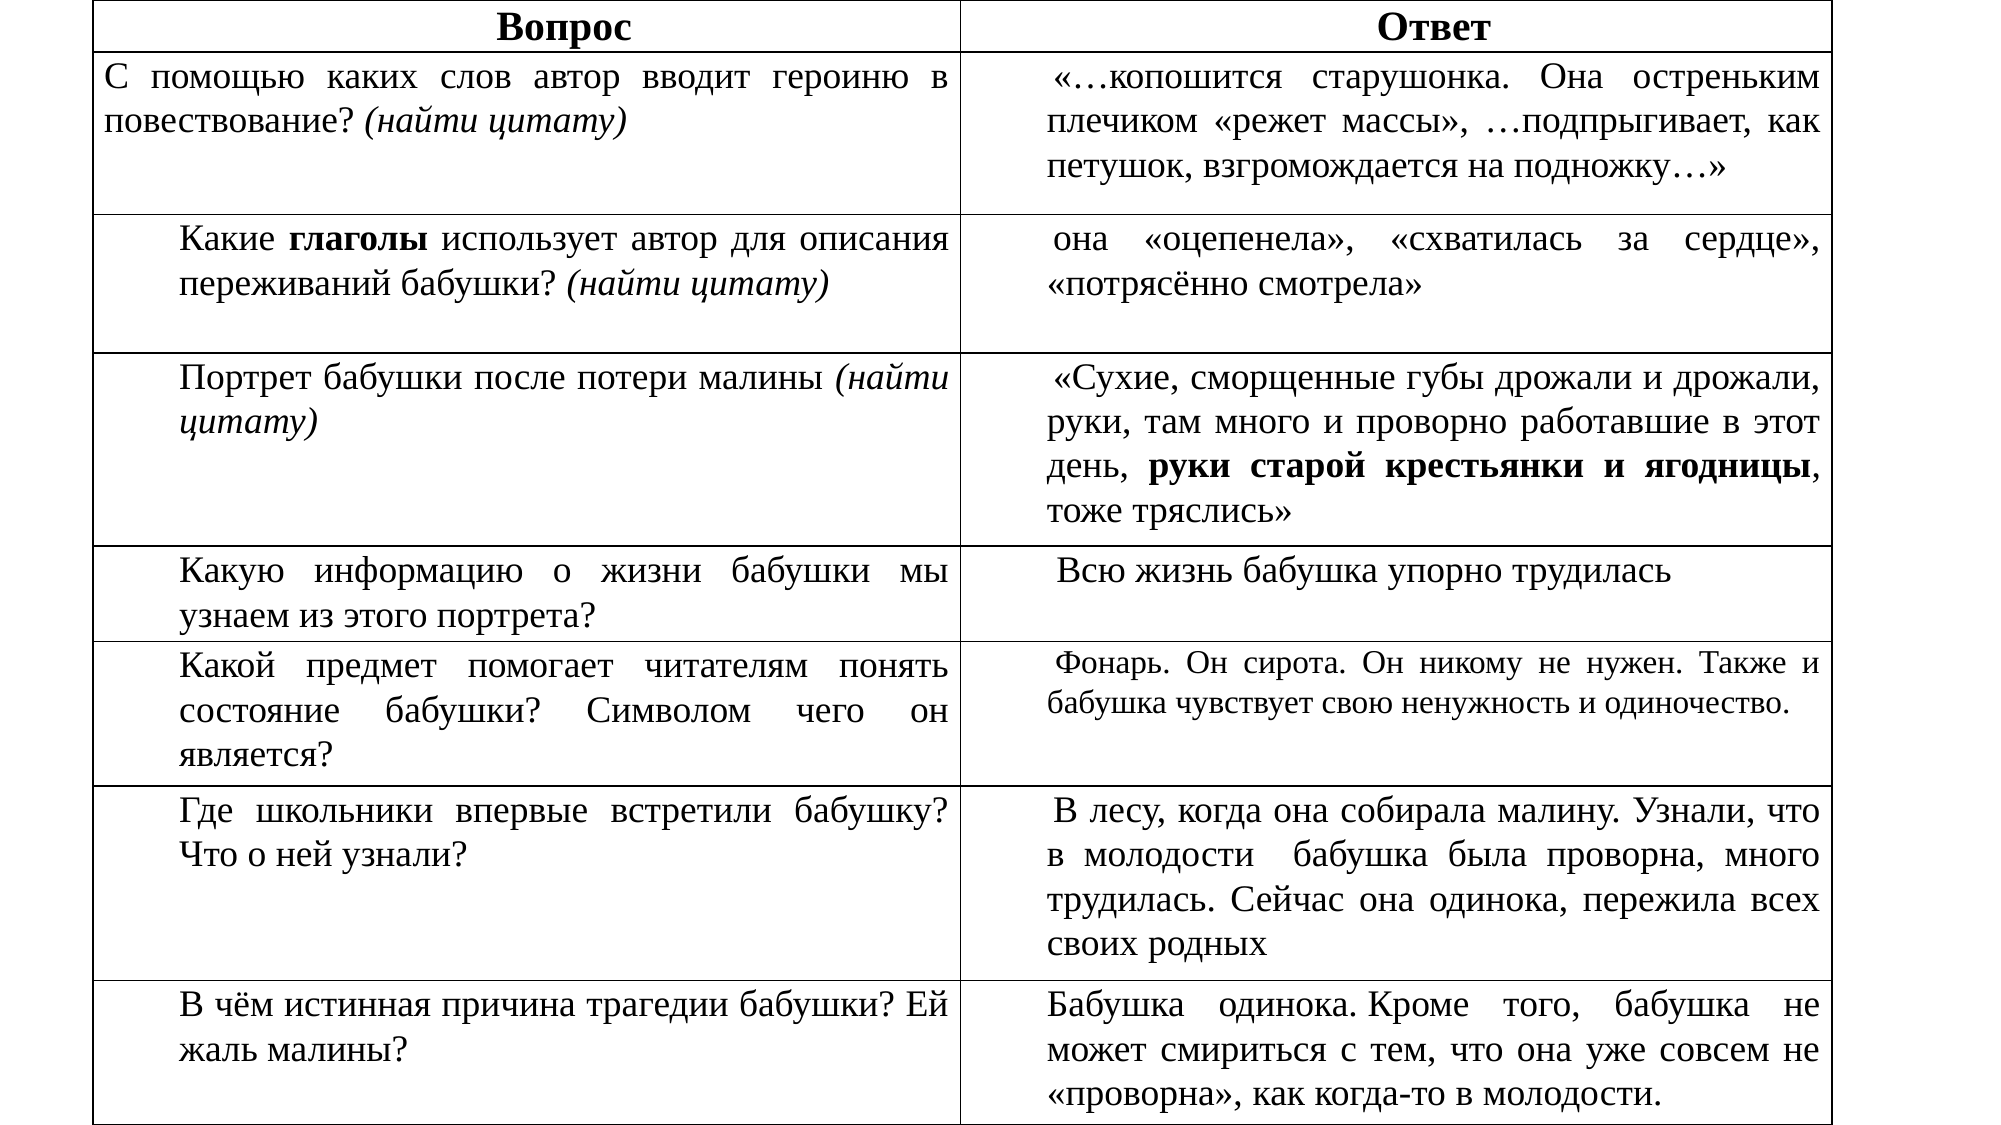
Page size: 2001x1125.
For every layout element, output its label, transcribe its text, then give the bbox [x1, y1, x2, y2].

table_cell С помощью каких слов автор вводит героиню в повествование? (найти цитату) [94, 53, 960, 214]
table_cell Какой предмет помогает читателям понять состояние бабушки? Символом чего он является? [94, 642, 960, 785]
table_cell «…копошится старушонка. Она остреньким плечиком «режет массы», …подпрыгивает, как петушок, взгромождается на подножку…» [961, 53, 1831, 214]
table_cell Какие глаголы использует автор для описания переживаний бабушки? (найти цитату) [94, 215, 960, 352]
table_cell В чём истинная причина трагедии бабушки? Ей жаль малины? [94, 981, 960, 1124]
table_cell Какую информацию о жизни бабушки мы узнаем из этого портрета? [94, 547, 960, 641]
table_cell Фонарь. Он сирота. Он никому не нужен. Также и бабушка чувствует свою ненужность и одиночество. [961, 642, 1831, 785]
table_header Вопрос [94, 1, 960, 51]
table_header Ответ [961, 1, 1831, 51]
table_cell Бабушка одинока. Кроме того, бабушка не может смириться с тем, что она уже совсем не «проворна», как когда-то в молодости. [961, 981, 1831, 1124]
table_cell Портрет бабушки после потери малины (найти цитату) [94, 354, 960, 545]
table_cell она «оцепенела», «схватилась за сердце», «потрясённо смотрела» [961, 215, 1831, 352]
table_cell В лесу, когда она собирала малину. Узнали, что в молодости бабушка была проворна, много трудилась. Сейчас она одинока, пережила всех своих родных [961, 787, 1831, 980]
table_cell «Сухие, сморщенные губы дрожали и дрожали, руки, там много и проворно работавшие в этот день, руки старой крестьянки и ягодницы, тоже тряслись» [961, 354, 1831, 545]
table_cell Всю жизнь бабушка упорно трудилась [961, 547, 1831, 641]
table_cell Где школьники впервые встретили бабушку? Что о ней узнали? [94, 787, 960, 980]
